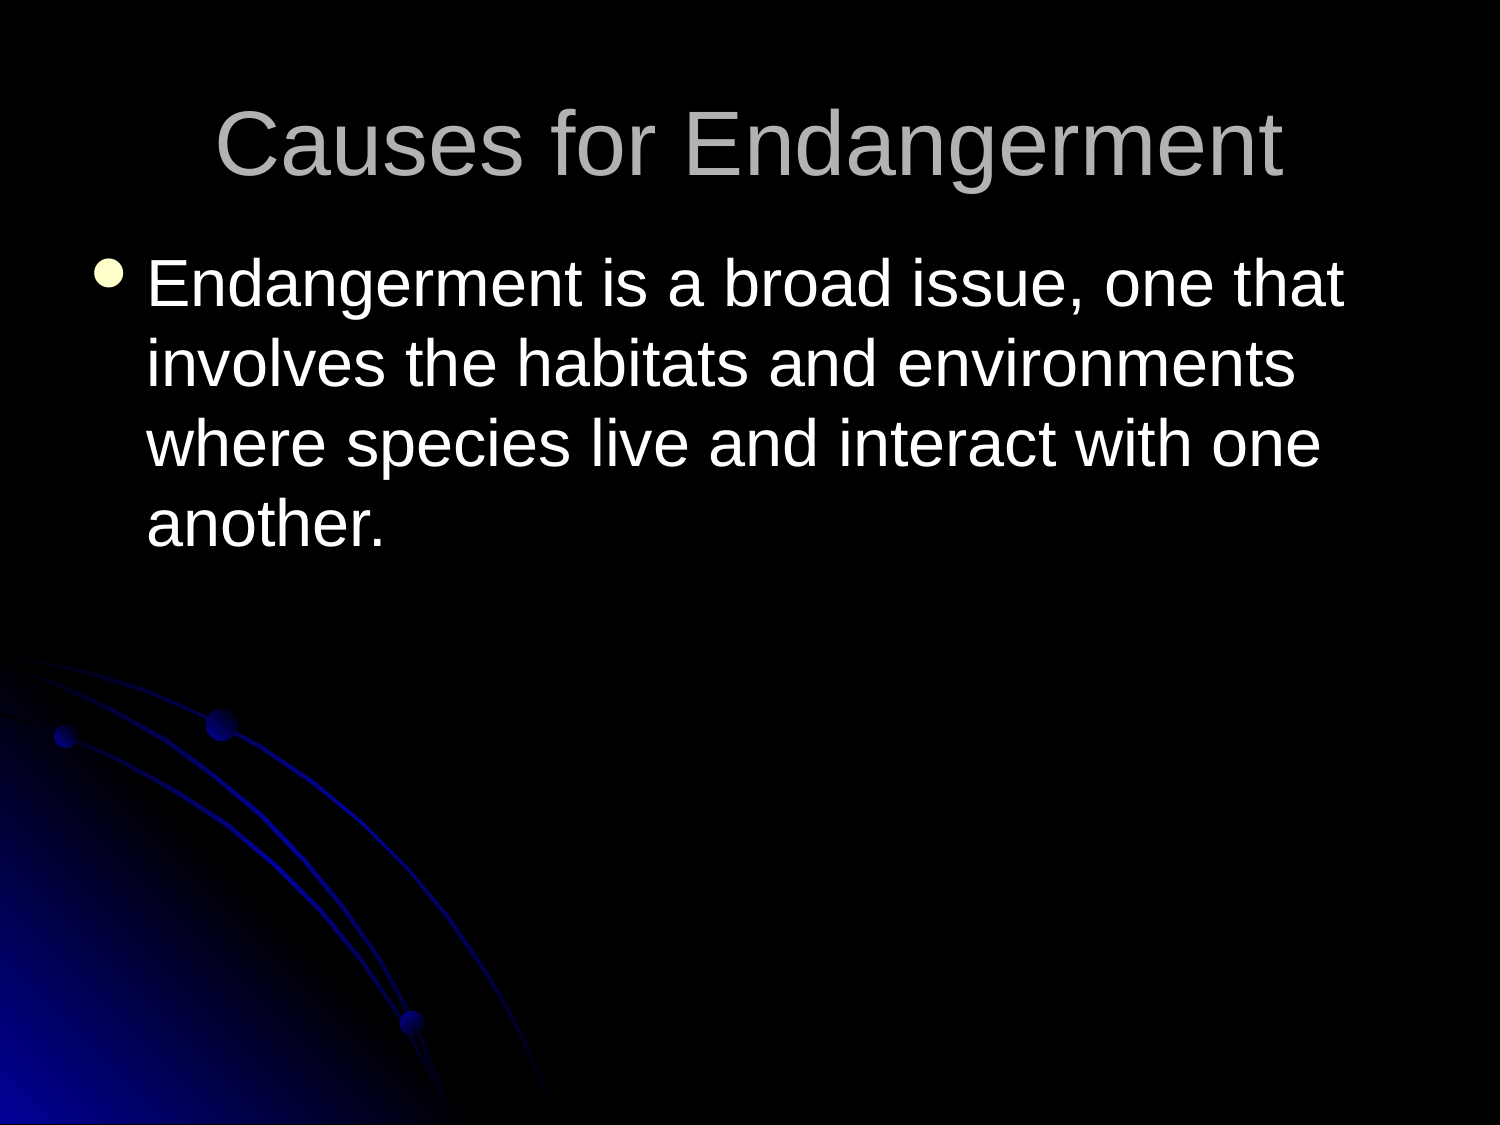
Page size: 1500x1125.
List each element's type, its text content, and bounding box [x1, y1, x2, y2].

list Endangerment is a broad issue, one that involves the habitats and environments where species live and interact with one another. [74, 232, 1426, 976]
title Causes for Endangerment [74, 45, 1426, 232]
